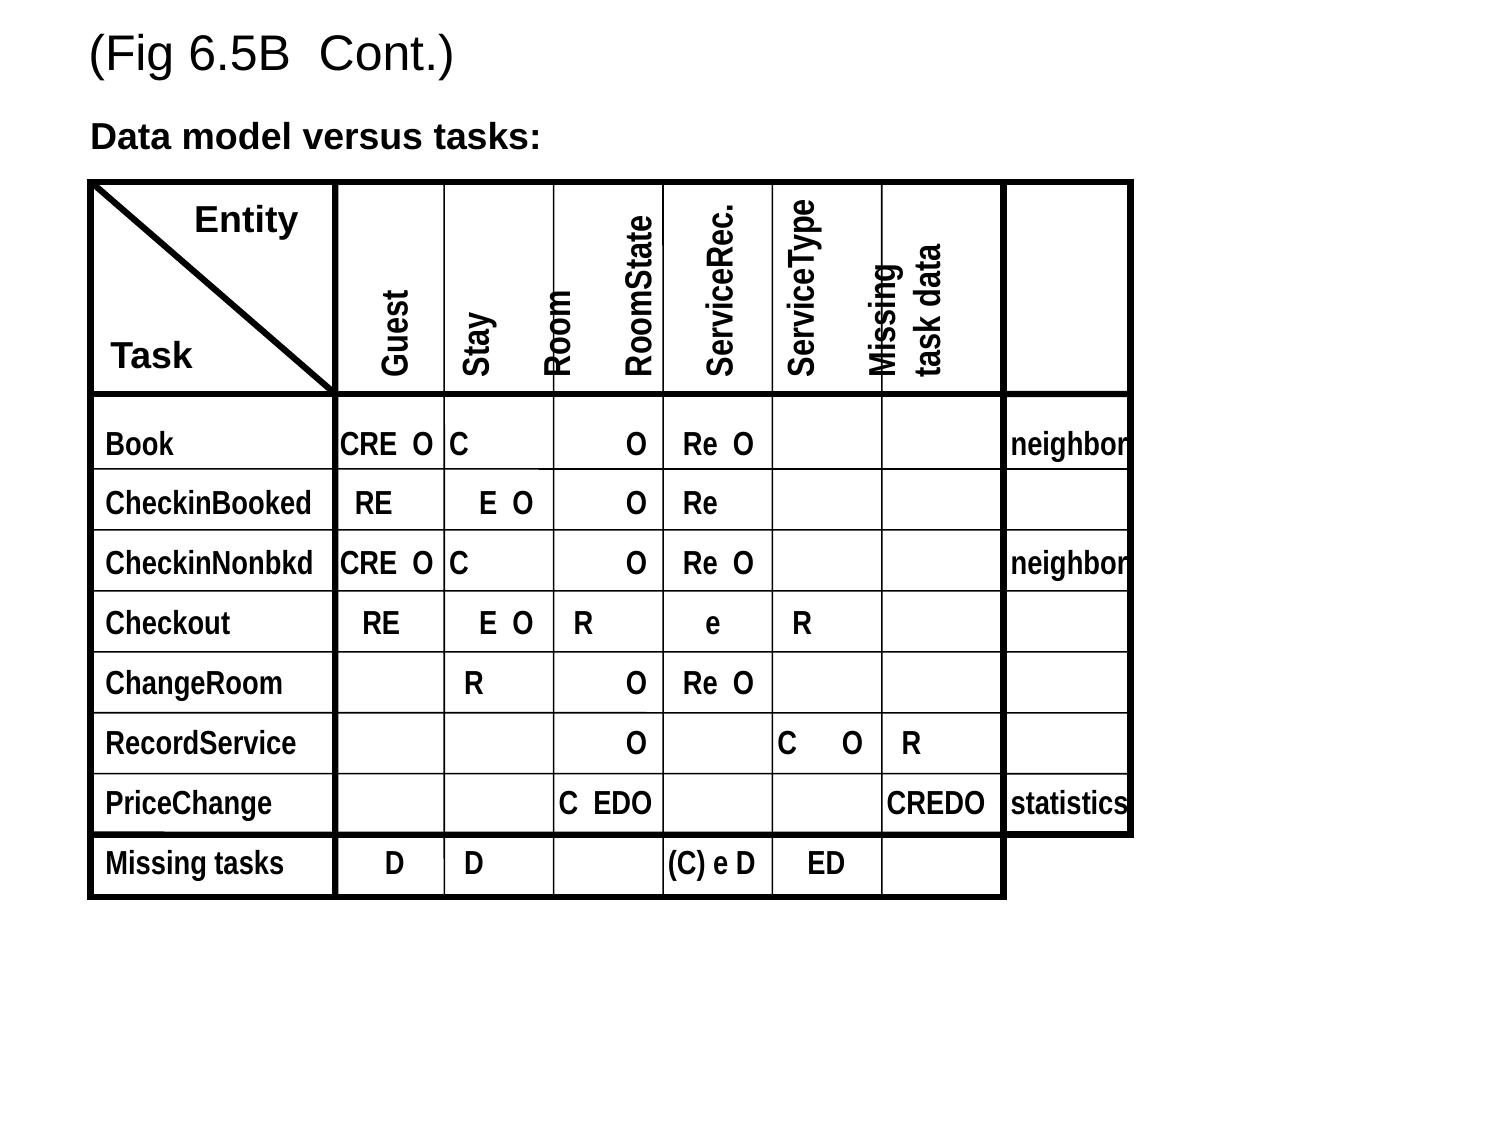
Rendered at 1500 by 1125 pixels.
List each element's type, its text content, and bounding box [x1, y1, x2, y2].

text_box [336, 181, 444, 468]
text_box [554, 835, 663, 898]
text_box [445, 835, 553, 898]
text_box Guest Stay Room RoomState ServiceRec. ServiceType Missing task data [362, 184, 955, 393]
text_box [90, 713, 335, 773]
text_box [773, 713, 881, 773]
text_box [336, 774, 444, 834]
text_box [554, 591, 663, 651]
text_box [90, 835, 335, 898]
text_box [445, 469, 553, 529]
text_box [445, 393, 553, 468]
text_box [882, 591, 995, 651]
text_box [1003, 181, 1131, 394]
text_box (Fig 6.5B Cont.) [73, 12, 1059, 88]
text_box [882, 470, 995, 529]
text_box [1120, 395, 1131, 835]
text_box [882, 835, 1004, 898]
text_box [882, 774, 995, 834]
text_box [90, 774, 335, 834]
text_box Task [95, 324, 208, 384]
text_box [90, 181, 335, 468]
text_box [336, 652, 444, 712]
text_box [773, 774, 881, 834]
text_box [554, 393, 663, 468]
text_box [882, 530, 995, 590]
text_box [554, 713, 663, 773]
text_box [336, 835, 444, 898]
text_box [773, 591, 881, 651]
text_box [554, 652, 663, 712]
text_box [664, 591, 772, 651]
text_box [664, 774, 772, 834]
text_box [90, 530, 335, 590]
text_box [90, 591, 335, 651]
text_box Data model versus tasks: [75, 104, 557, 165]
text_box [664, 393, 772, 468]
text_box [773, 652, 881, 712]
text_box [664, 713, 772, 773]
text_box neighbor neighbor statistics [995, 394, 1120, 835]
text_box [882, 652, 995, 712]
text_box [445, 713, 553, 773]
text_box [773, 530, 881, 590]
text_box [773, 835, 881, 898]
text_box [445, 530, 553, 590]
text_box [336, 469, 444, 529]
text_box [445, 774, 553, 834]
text_box [336, 713, 444, 773]
text_box [882, 181, 1003, 469]
text_box [773, 393, 881, 529]
text_box [664, 652, 772, 712]
text_box [90, 652, 335, 712]
text_box [554, 774, 663, 834]
text_box [445, 591, 553, 651]
text_box [336, 530, 444, 590]
text_box [90, 469, 335, 529]
text_box [336, 591, 444, 651]
text_box [554, 469, 663, 529]
text_box [554, 530, 663, 590]
text_box [664, 469, 772, 529]
text_box [445, 652, 553, 712]
text_box [882, 713, 995, 773]
text_box [664, 530, 772, 590]
text_box [664, 835, 772, 898]
text_box Entity [179, 187, 314, 248]
